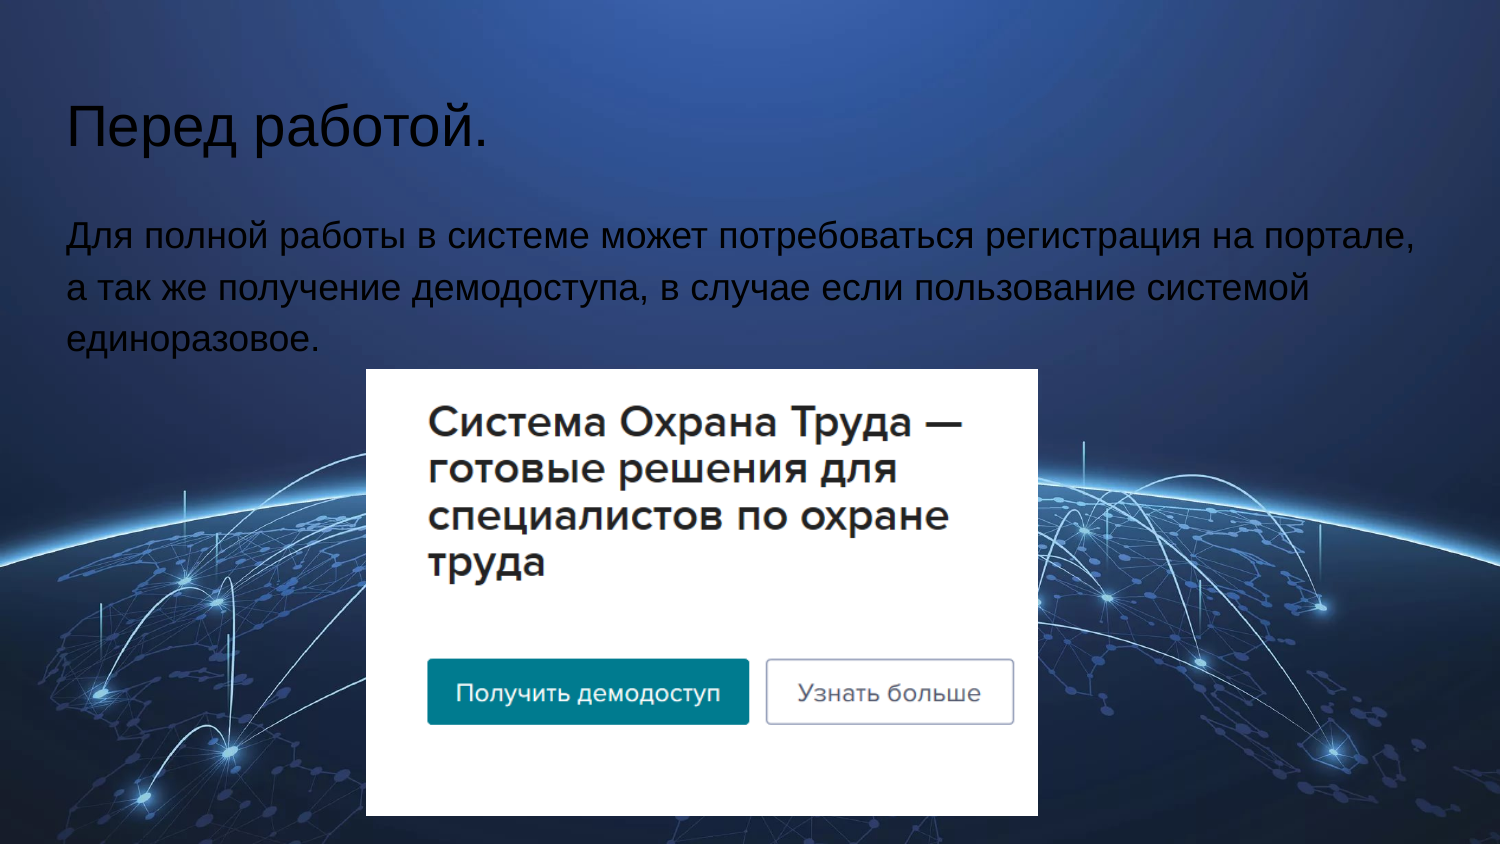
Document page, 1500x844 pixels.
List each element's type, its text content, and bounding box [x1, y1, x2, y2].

list Для полной работы в системе может потребоваться регистрация на портале, а так же получение демодоступа, в случае если пользование системой единоразовое. [51, 189, 1449, 348]
picture [0, 0, 1500, 844]
title Перед работой. [51, 72, 1449, 167]
